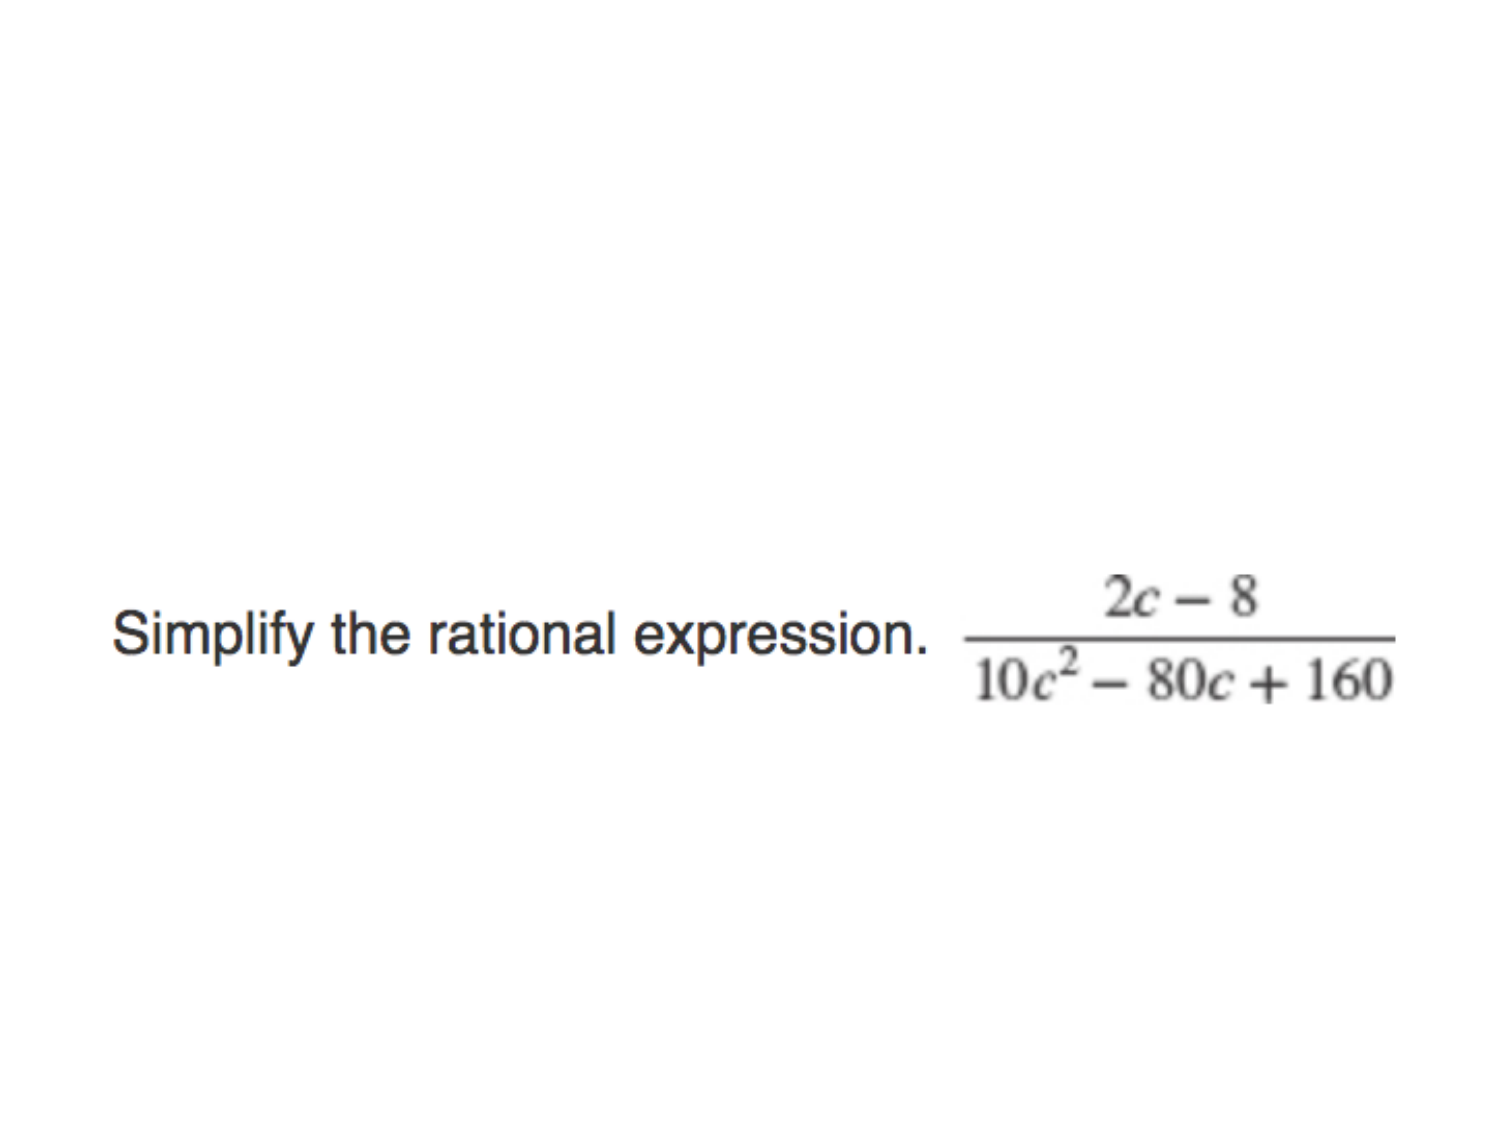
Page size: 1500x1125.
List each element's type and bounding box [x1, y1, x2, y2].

list [74, 262, 1426, 1006]
